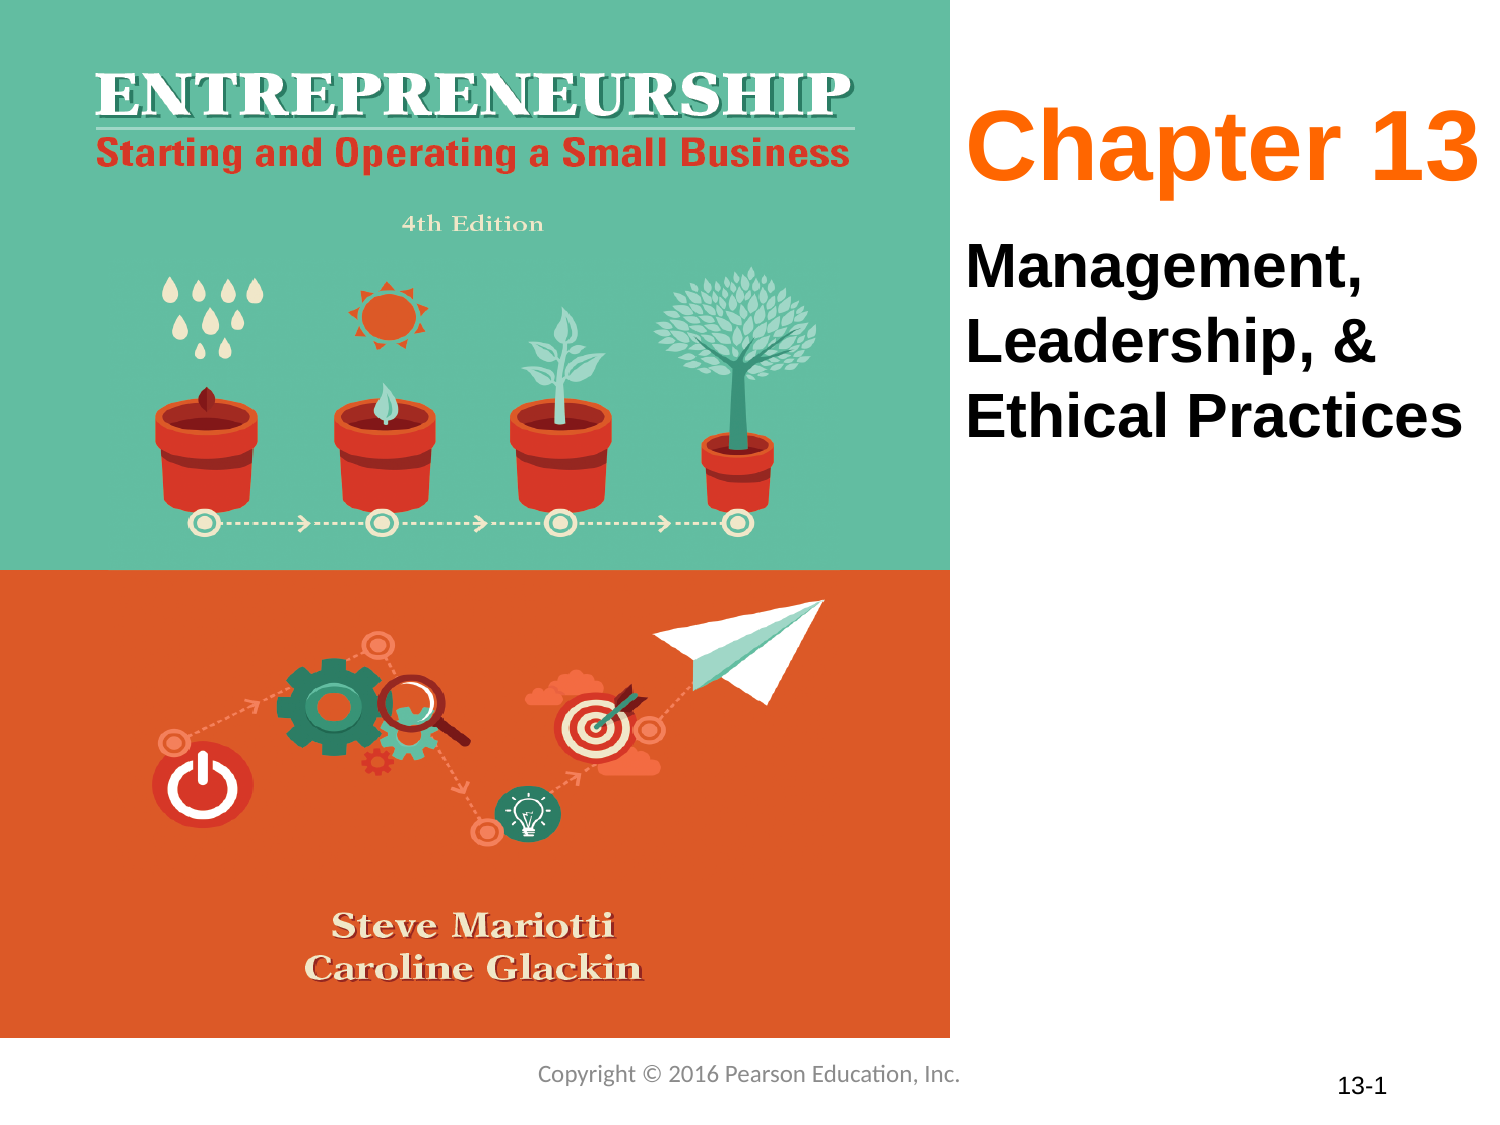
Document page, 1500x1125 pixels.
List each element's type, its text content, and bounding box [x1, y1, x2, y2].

title Chapter 13 Management, Leadership, & Ethical Practices [954, 72, 1500, 458]
picture [0, 0, 951, 1038]
footer Copyright © 2016 Pearson Education, Inc. [512, 1042, 988, 1103]
